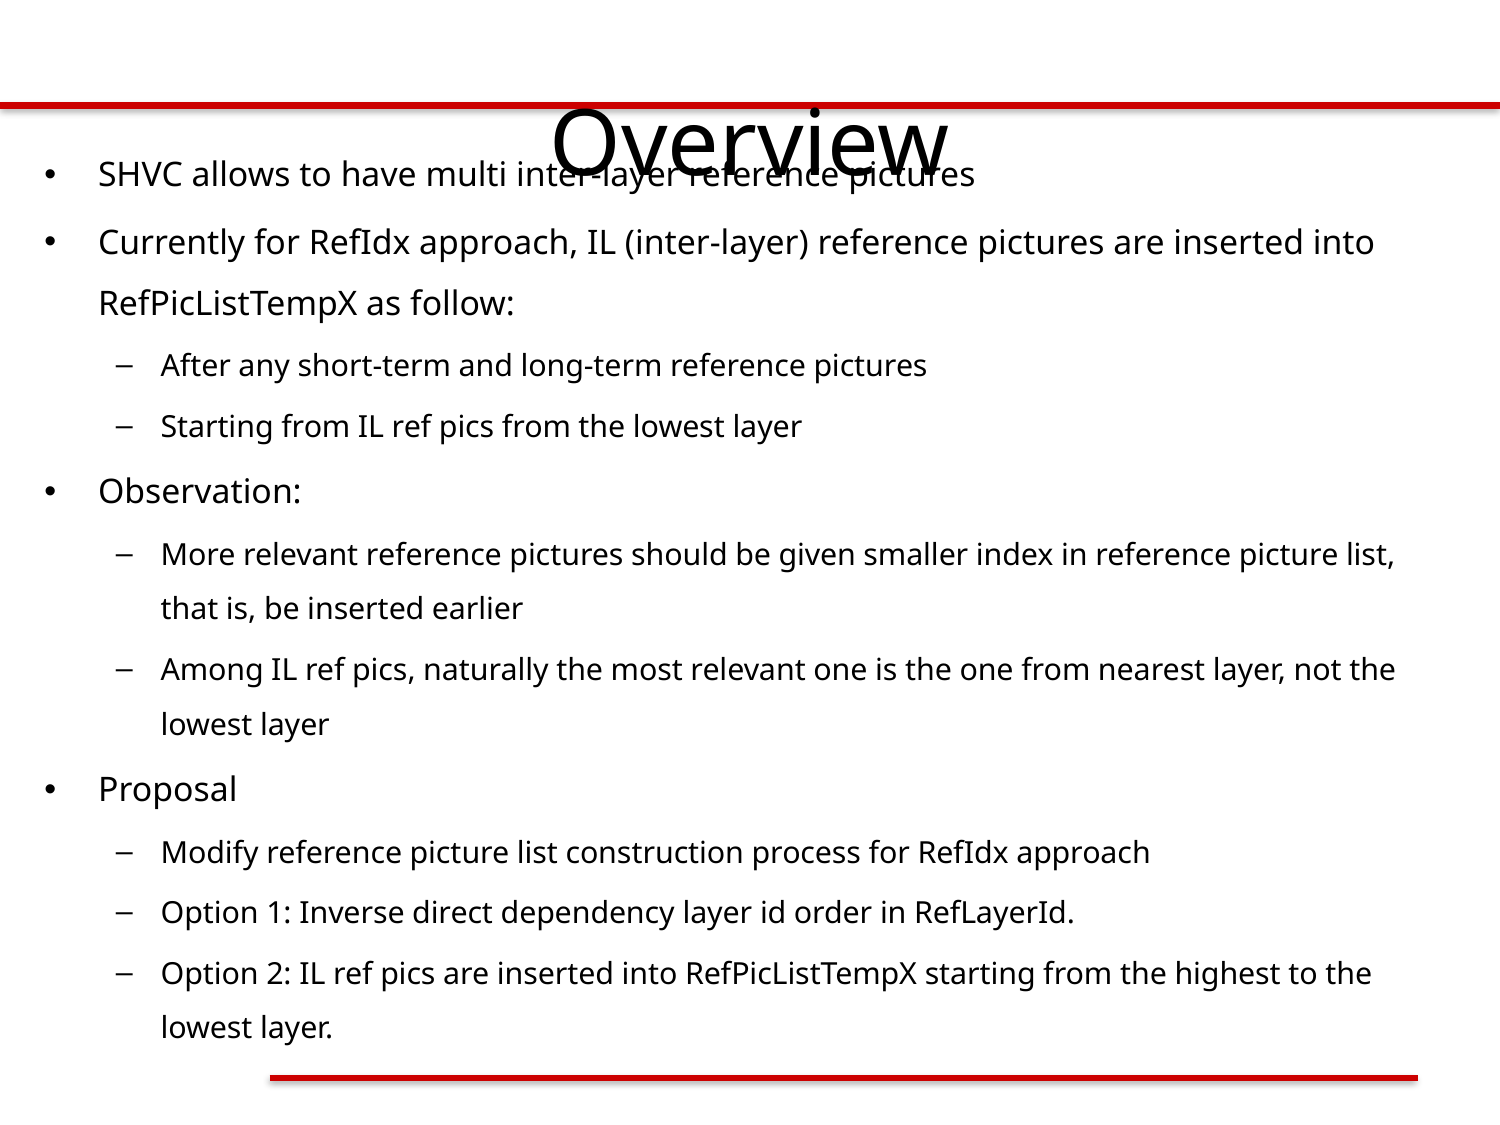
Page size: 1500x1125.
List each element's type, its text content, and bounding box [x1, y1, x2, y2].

title Overview [74, 44, 1426, 125]
list SHVC allows to have multi inter-layer reference pictures Currently for RefIdx approach, IL (inter-layer) reference pictures are inserted into RefPicListTempX as follow: After any short-term and long-term reference pictures Starting from IL ref pics from the lowest layer Observation: More relevant reference pictures should be given smaller index in reference picture list, that is, be inserted earlier Among IL ref pics, naturally the most relevant one is the one from nearest layer, not the lowest layer Proposal Modify reference picture list construction process for RefIdx approach Option 1: Inverse direct dependency layer id order in RefLayerId. Option 2: IL ref pics are inserted into RefPicListTempX starting from the highest to the lowest layer. [29, 125, 1471, 1059]
